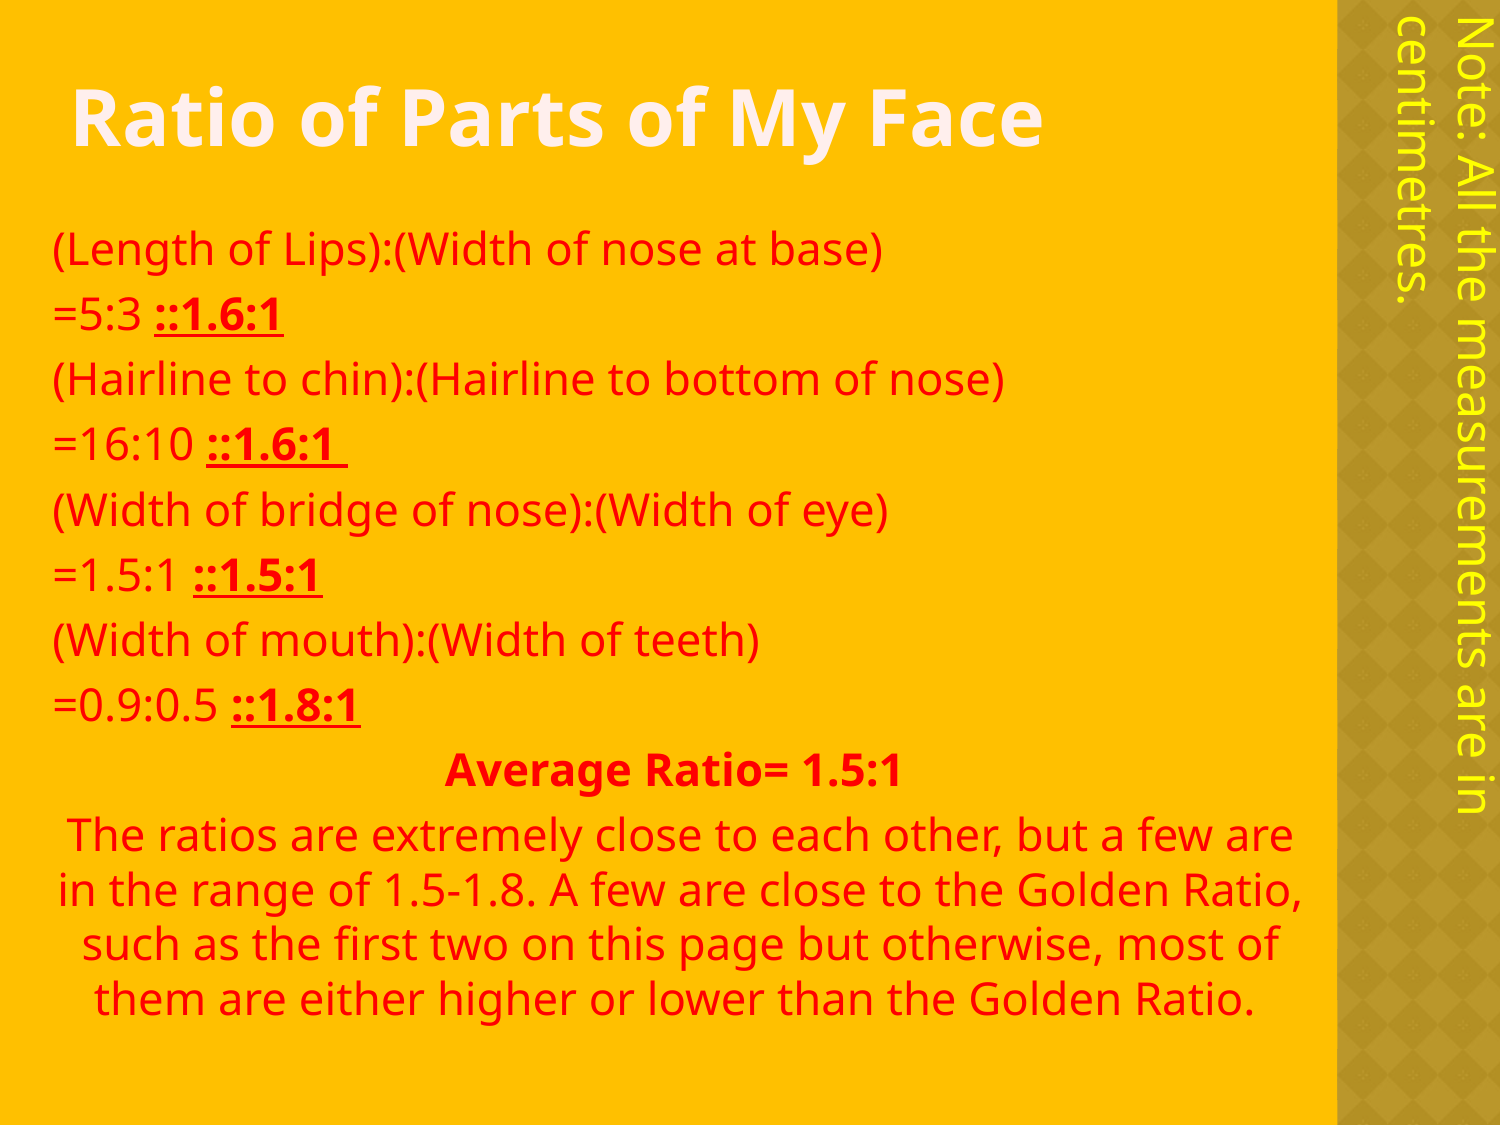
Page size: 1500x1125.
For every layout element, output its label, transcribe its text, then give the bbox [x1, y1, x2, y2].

title Ratio of Parts of My Face [62, 0, 1250, 163]
list (Length of Lips):(Width of nose at base) =5:3 ::1.6:1 (Hairline to chin):(Hairline to bottom of nose) =16:10 ::1.6:1 (Width of bridge of nose):(Width of eye) =1.5:1 ::1.5:1 (Width of mouth):(Width of teeth) =0.9:0.5 ::1.8:1 Average Ratio= 1.5:1 The ratios are extremely close to each other, but a few are in the range of 1.5-1.8. A few are close to the Golden Ratio, such as the first two on this page but otherwise, most of them are either higher or lower than the Golden Ratio. [37, 212, 1325, 1075]
text_box Note: All the measurements are in centimetres. [1425, 0, 1500, 1125]
